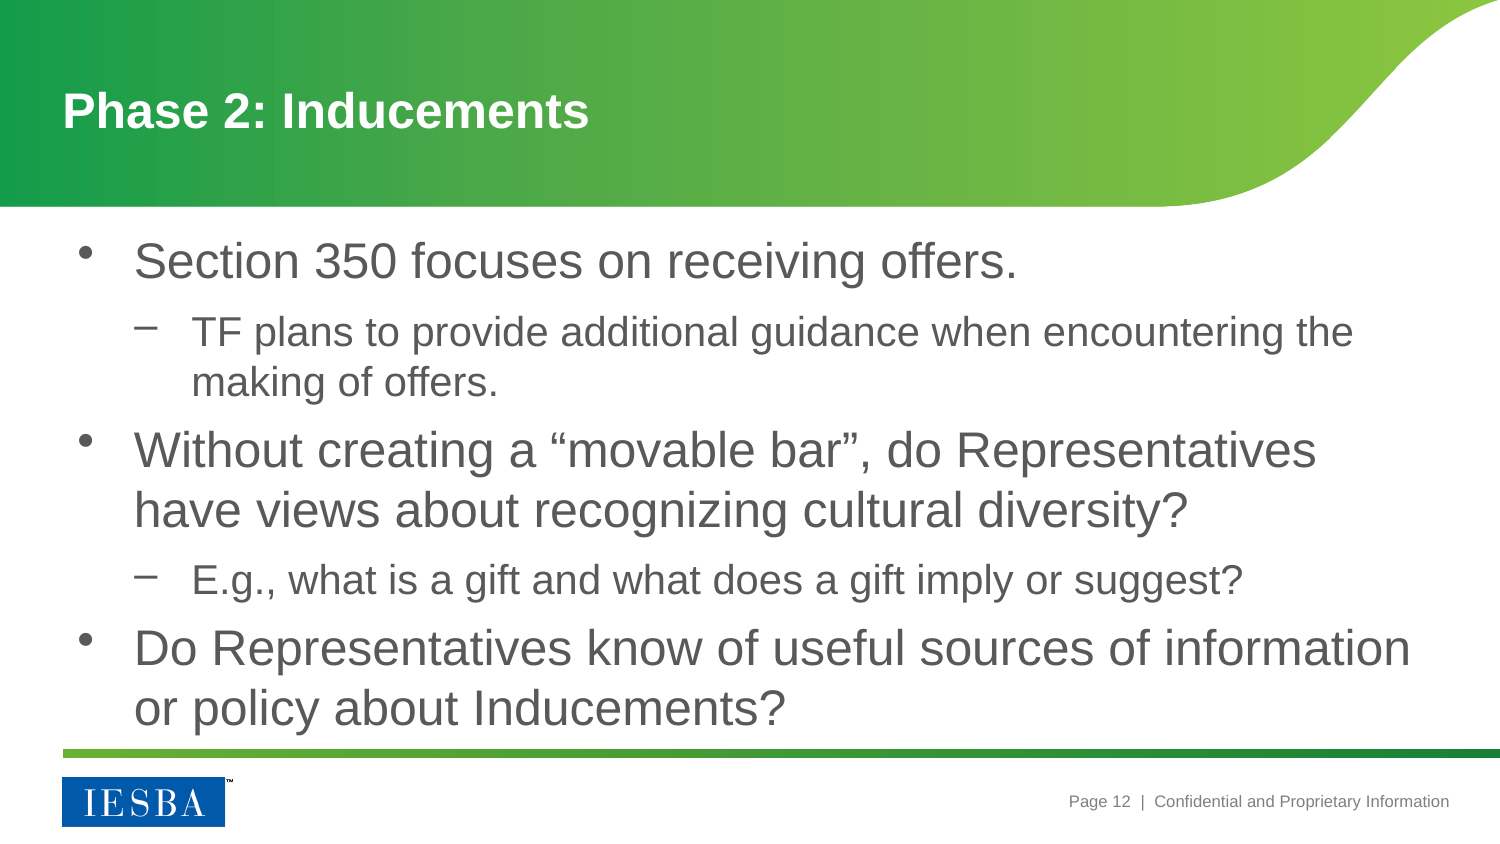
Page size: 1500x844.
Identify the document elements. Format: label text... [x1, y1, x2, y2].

title Phase 2: Inducements [62, 75, 1300, 142]
picture [62, 777, 233, 827]
picture [0, 0, 1500, 207]
list Section 350 focuses on receiving offers. TF plans to provide additional guidance when encountering the making of offers. Without creating a “movable bar”, do Representatives have views about recognizing cultural diversity? E.g., what is a gift and what does a gift imply or suggest? Do Representatives know of useful sources of information or policy about Inducements? [62, 220, 1450, 724]
